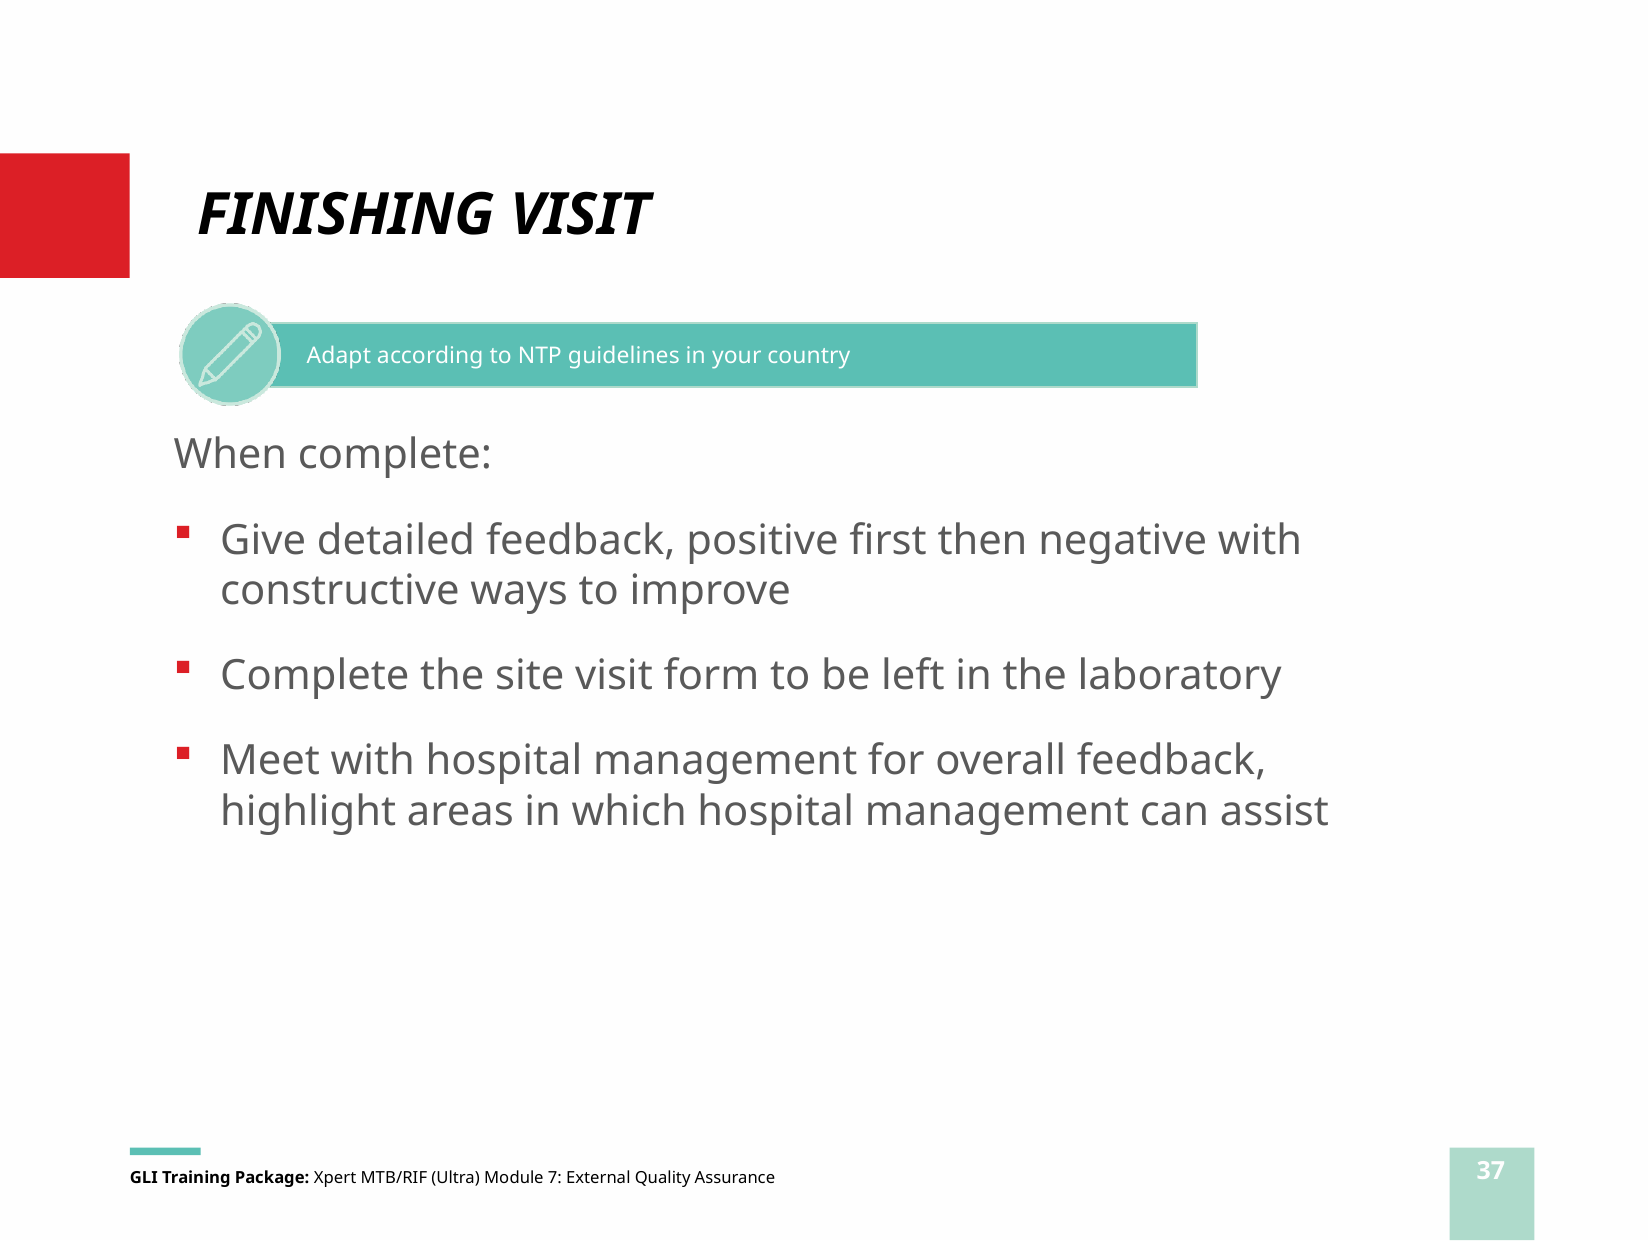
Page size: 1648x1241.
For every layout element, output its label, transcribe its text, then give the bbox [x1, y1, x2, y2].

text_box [173, 297, 1308, 409]
title FINISHING VISIT [197, 153, 1450, 278]
list When complete: Give detailed feedback, positive first then negative with constructive ways to improve Complete the site visit form to be left in the laboratory Meet with hospital management for overall feedback, highlight areas in which hospital management can assist [173, 427, 1450, 1121]
